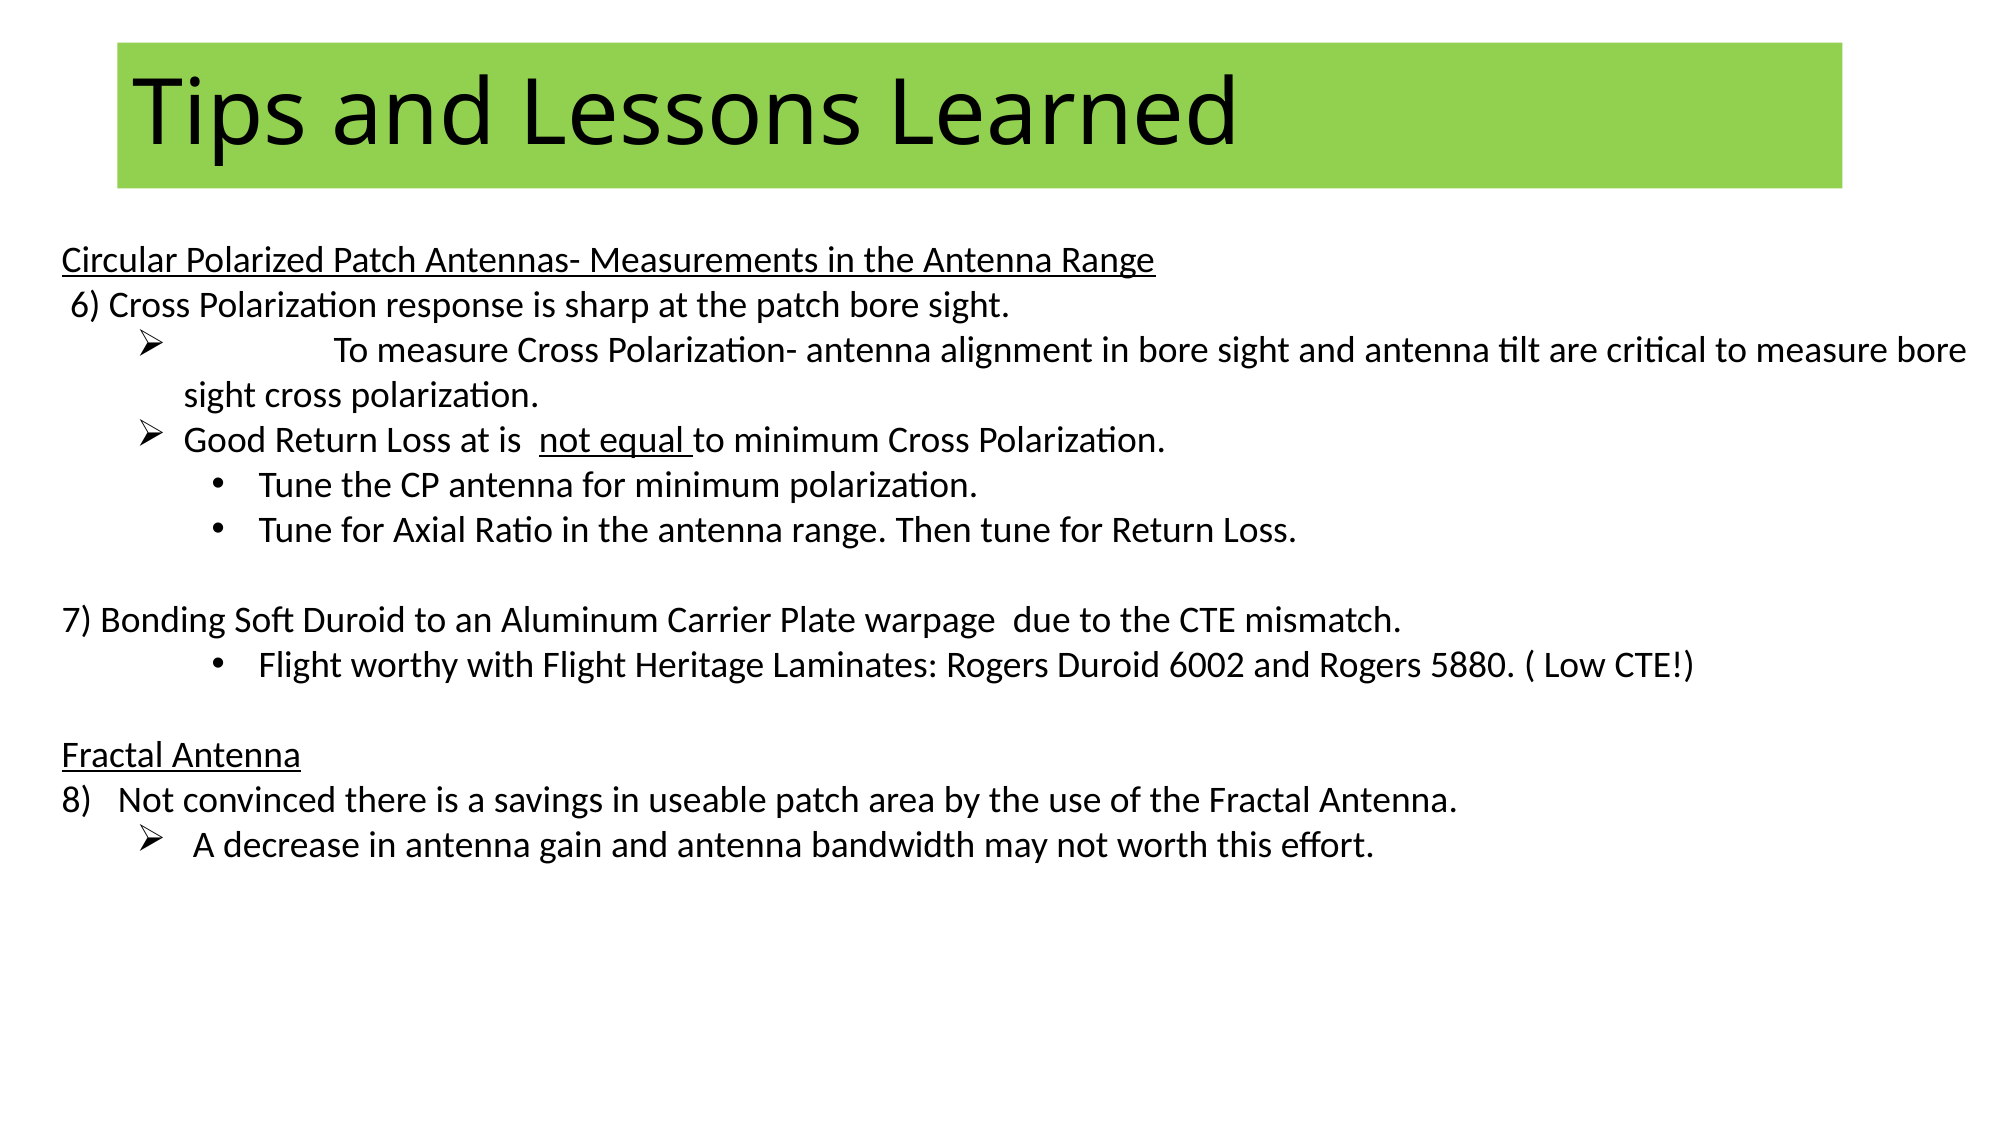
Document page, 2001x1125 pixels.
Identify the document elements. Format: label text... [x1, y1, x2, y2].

text_box Circular Polarized Patch Antennas- Measurements in the Antenna Range 6) Cross Polarization response is sharp at the patch bore sight. To measure Cross Polarization- antenna alignment in bore sight and antenna tilt are critical to measure bore sight cross polarization. Good Return Loss at is not equal to minimum Cross Polarization. Tune the CP antenna for minimum polarization. Tune for Axial Ratio in the antenna range. Then tune for Return Loss. 7) Bonding Soft Duroid to an Aluminum Carrier Plate warpage due to the CTE mismatch. Flight worthy with Flight Heritage Laminates: Rogers Duroid 6002 and Rogers 5880. ( Low CTE!) Fractal Antenna Not convinced there is a savings in useable patch area by the use of the Fractal Antenna. A decrease in antenna gain and antenna bandwidth may not worth this effort. [46, 227, 2000, 1008]
title Tips and Lessons Learned [117, 42, 1843, 189]
